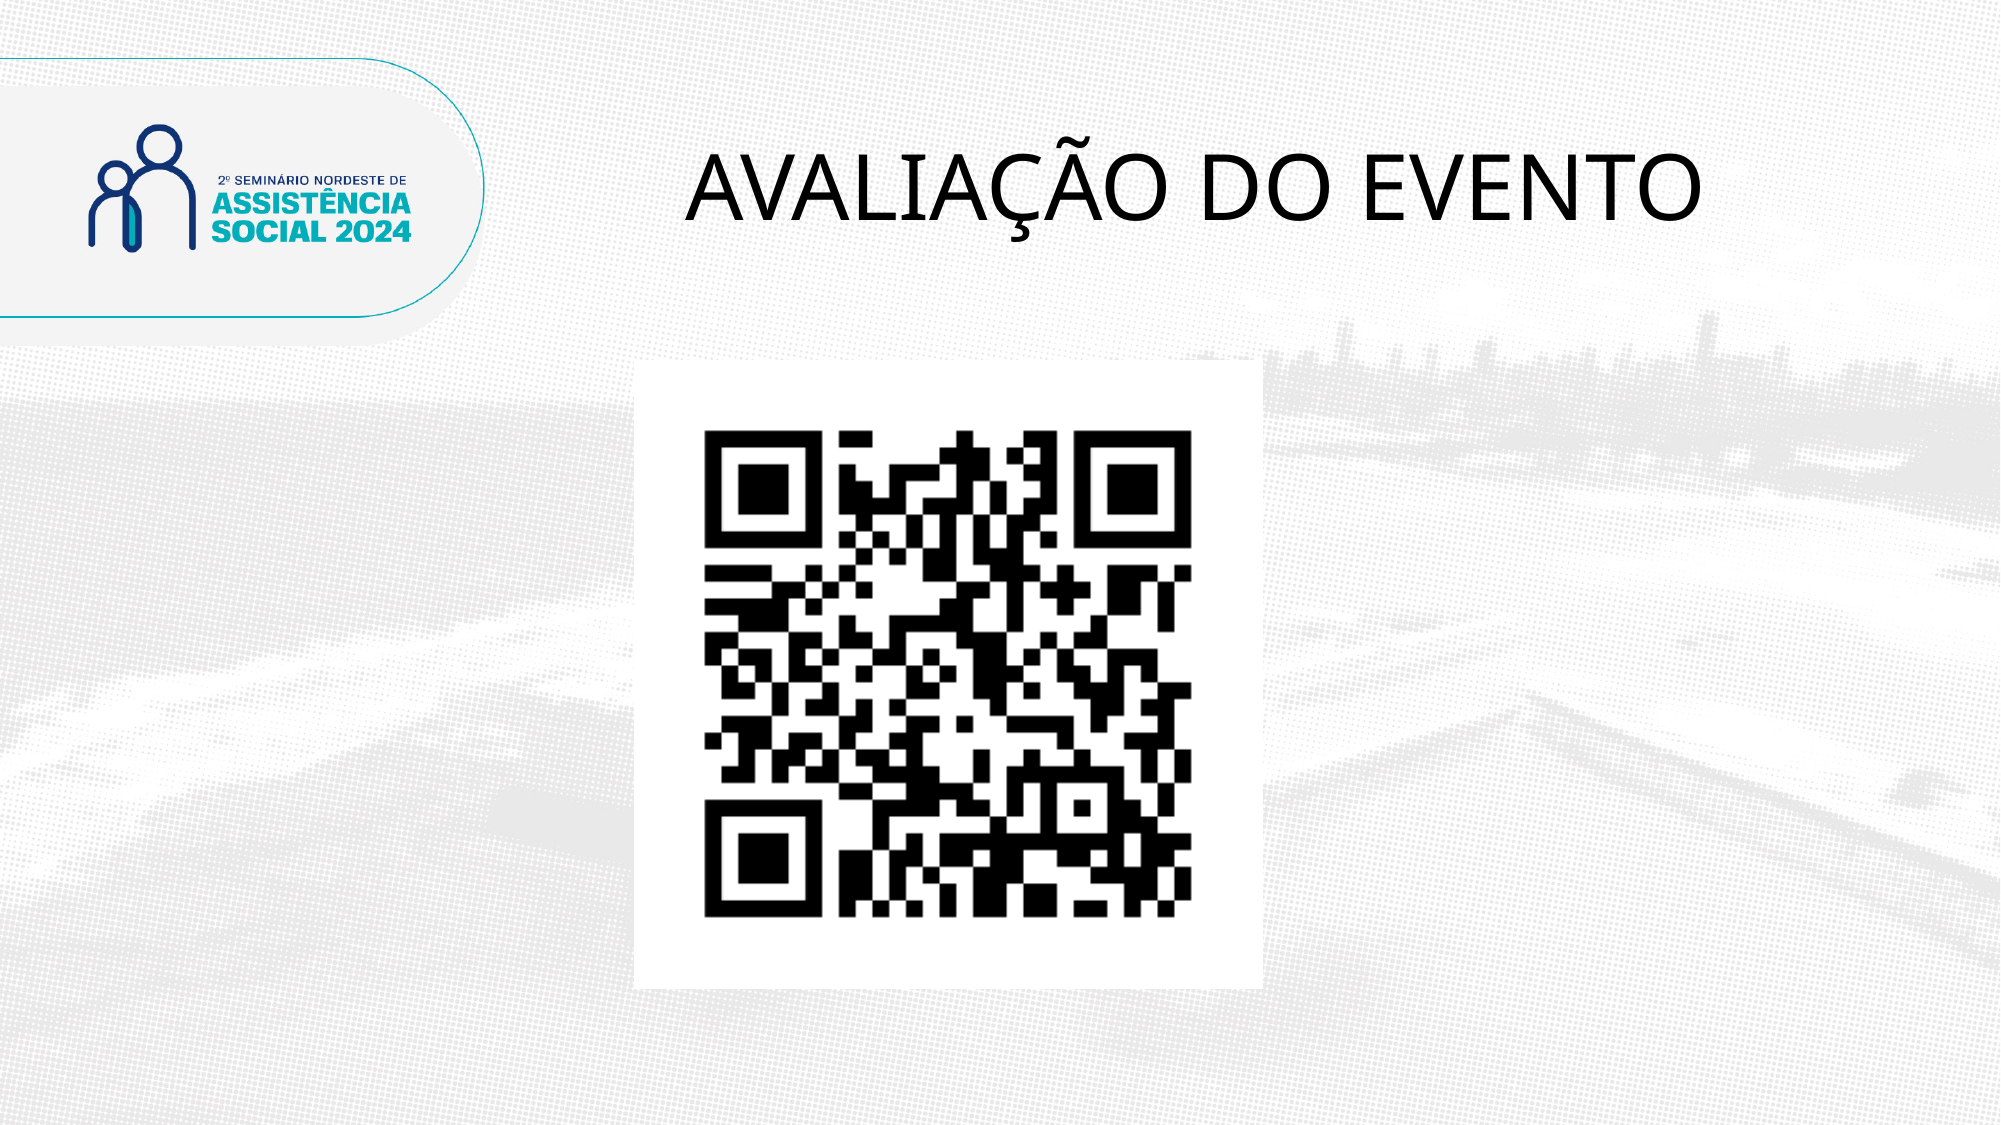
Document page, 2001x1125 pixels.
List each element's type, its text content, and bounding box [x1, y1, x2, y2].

title AVALIAÇÃO DO EVENTO [529, 82, 1863, 300]
picture [0, 0, 2001, 1125]
